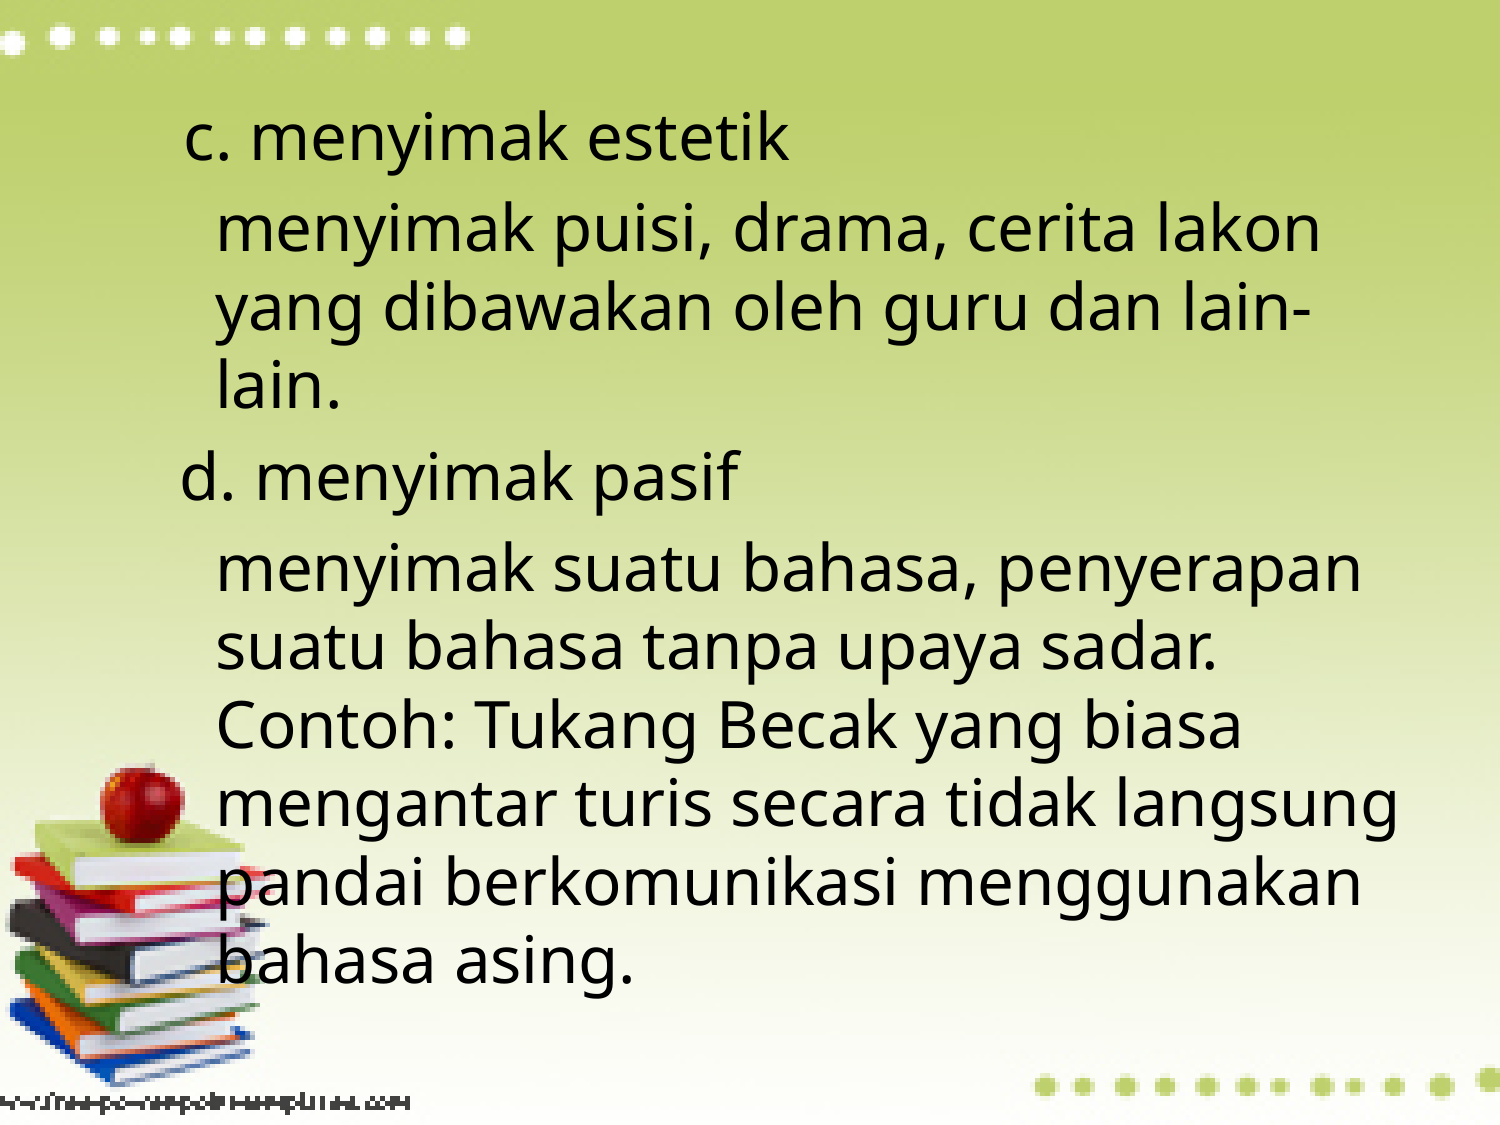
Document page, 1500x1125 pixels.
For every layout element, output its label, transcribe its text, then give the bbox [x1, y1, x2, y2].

list c. menyimak estetik menyimak puisi, drama, cerita lakon yang dibawakan oleh guru dan lain-lain. d. menyimak pasif menyimak suatu bahasa, penyerapan suatu bahasa tanpa upaya sadar. Contoh: Tukang Becak yang biasa mengantar turis secara tidak langsung pandai berkomunikasi menggunakan bahasa asing. [75, 87, 1425, 1005]
picture [0, 0, 1500, 1125]
